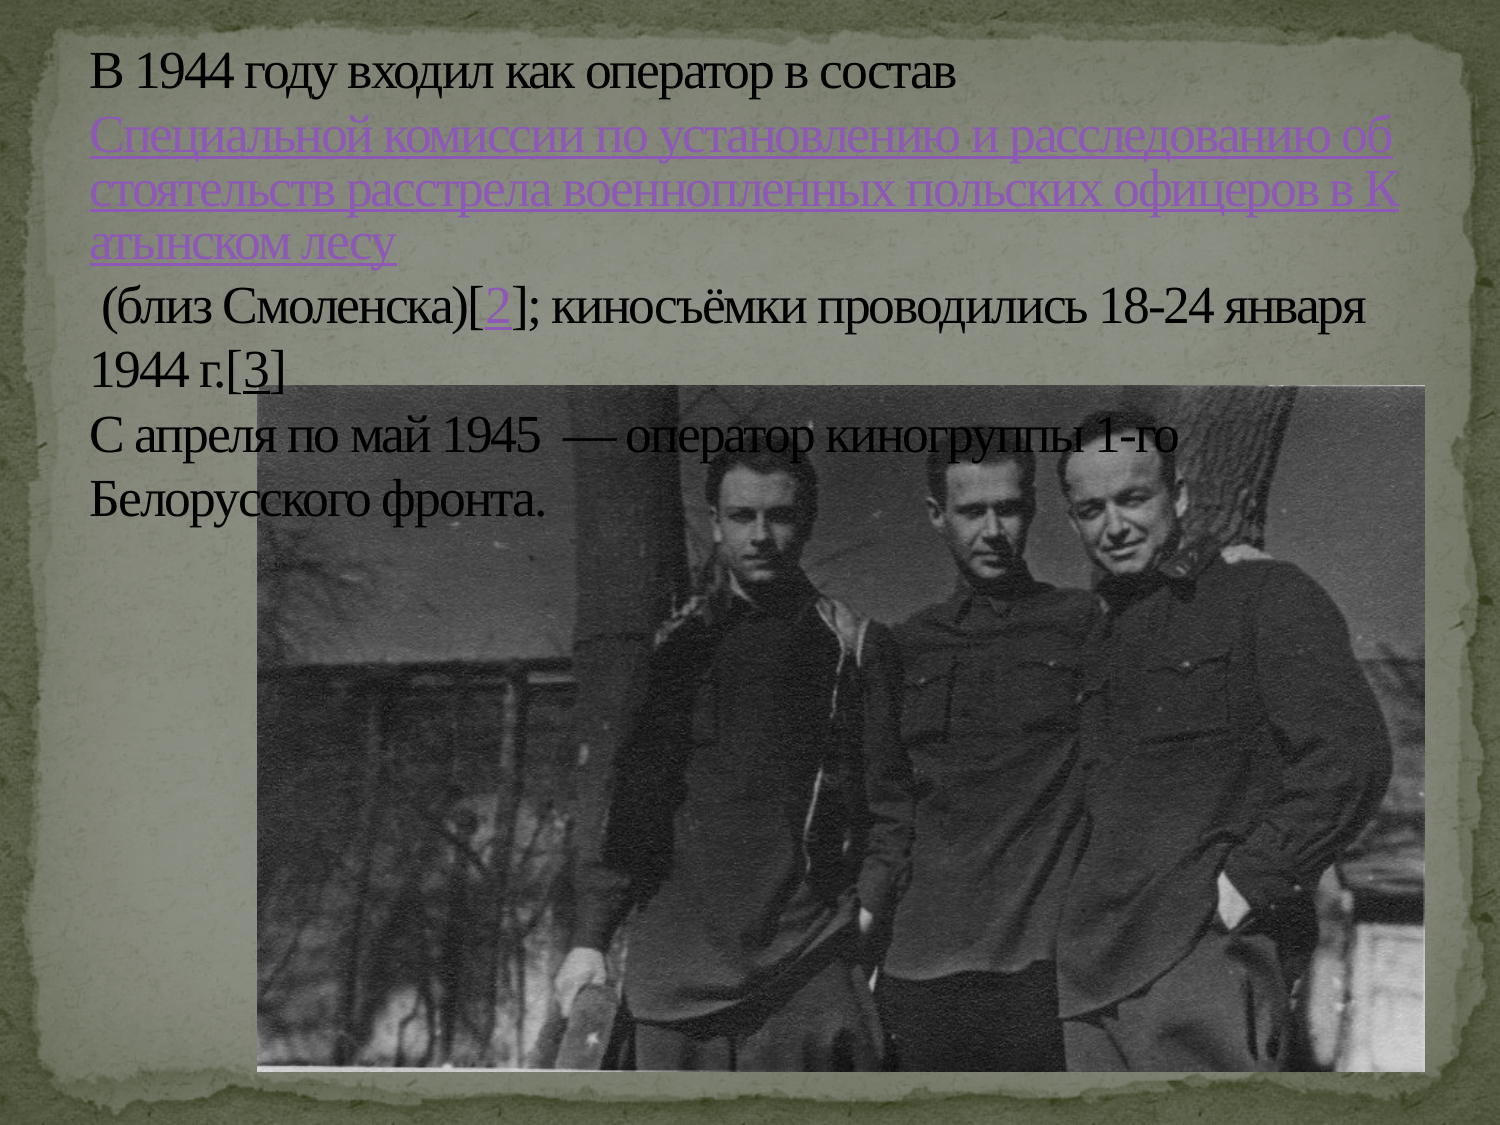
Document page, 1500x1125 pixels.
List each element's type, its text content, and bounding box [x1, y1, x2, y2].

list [259, 387, 1425, 1070]
title В 1944 году входил как оператор в состав Специальной комиссии по установлению и расследованию обстоятельств расстрела военнопленных польских офицеров в Катынском лесу (близ Смоленска)[2]; киносъёмки проводились 18-24 января 1944 г.[3] С апреля по май 1945 — оператор киногруппы 1-го Белорусского фронта. [74, 24, 1425, 528]
